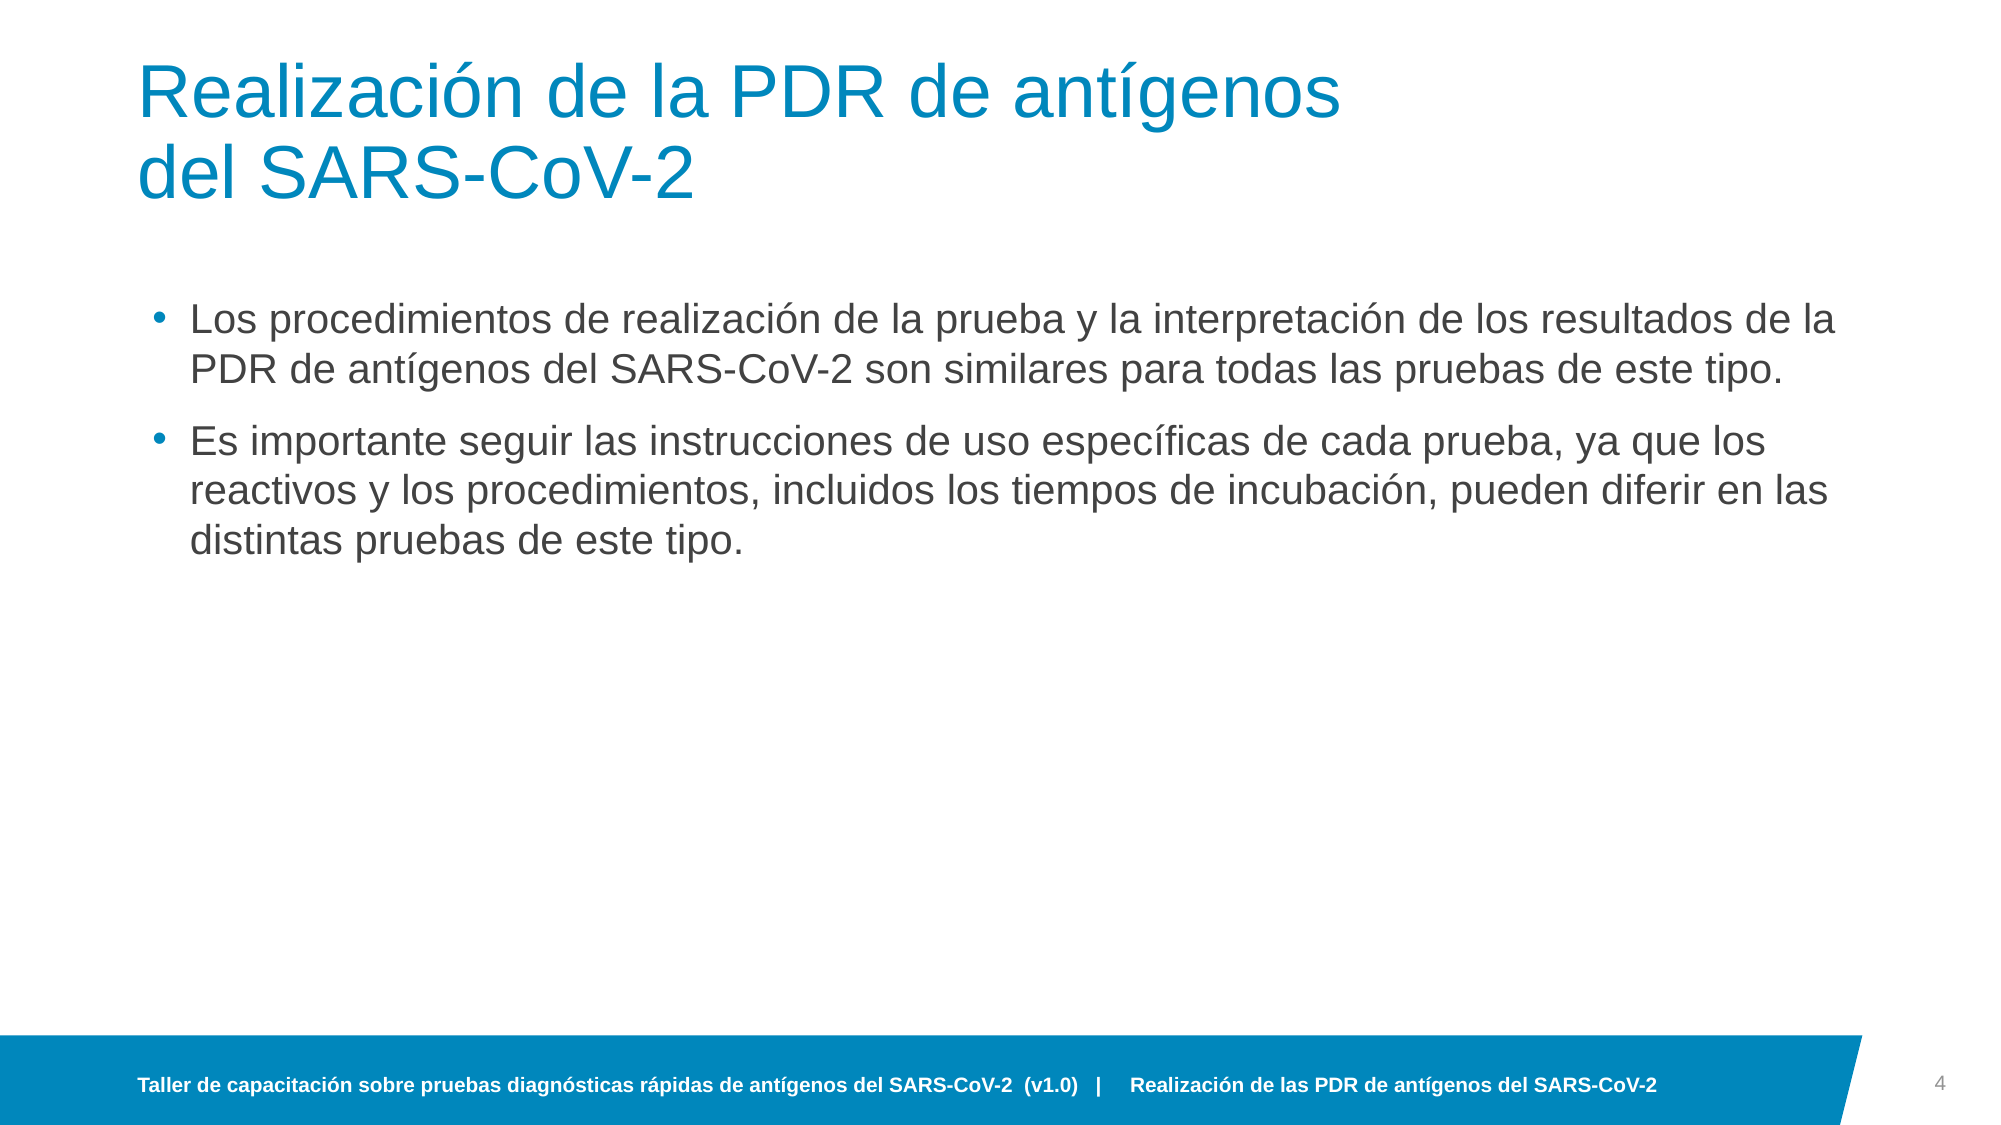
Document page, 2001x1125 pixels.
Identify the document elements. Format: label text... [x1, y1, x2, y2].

slide_number 4 [1862, 1035, 1947, 1125]
title Realización de la PDR de antígenos del SARS-CoV-2 [137, 59, 1863, 215]
footer Taller de capacitación sobre pruebas diagnósticas rápidas de antígenos del SARS-CoV-2 (v1.0) | Realización de las PDR de antígenos del SARS-CoV-2 [137, 1042, 1715, 1125]
list Los procedimientos de realización de la prueba y la interpretación de los resultados de la PDR de antígenos del SARS-CoV-2 son similares para todas las pruebas de este tipo. Es importante seguir las instrucciones de uso específicas de cada prueba, ya que los reactivos y los procedimientos, incluidos los tiempos de incubación, pueden diferir en las distintas pruebas de este tipo. [137, 284, 1863, 1014]
